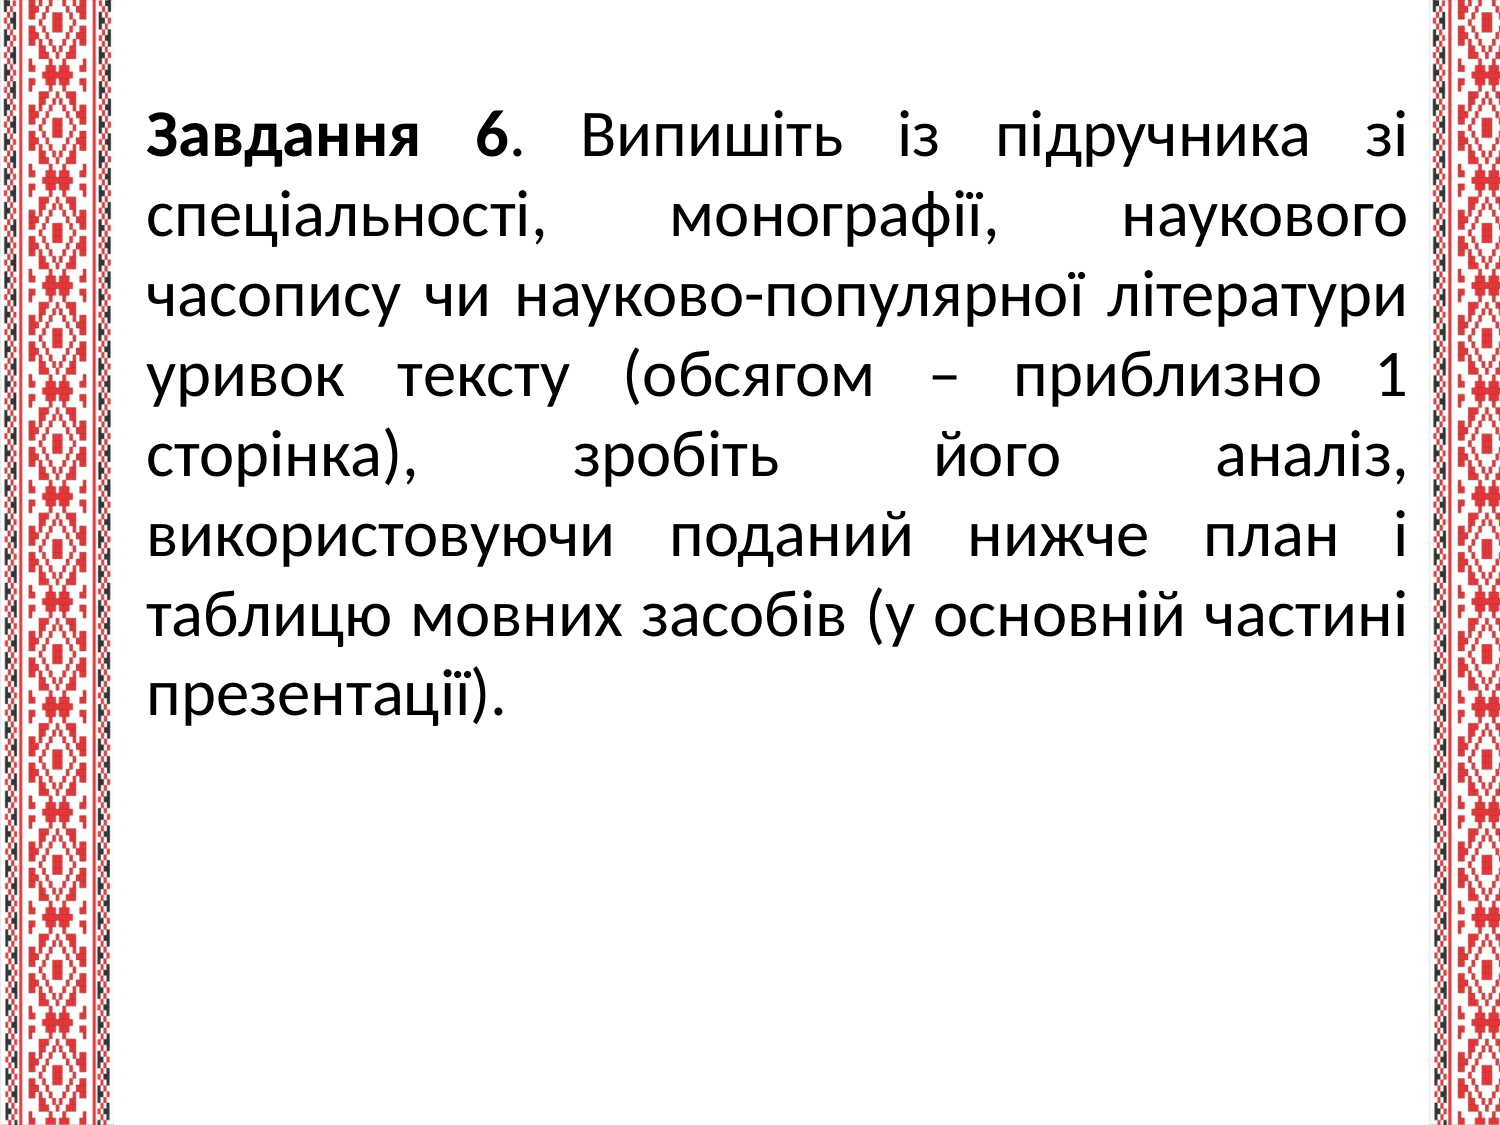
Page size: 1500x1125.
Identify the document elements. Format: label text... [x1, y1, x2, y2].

list Завдання 6. Випишіть із підручника зі спеціальності, монографії, наукового часопису чи науково-популярної літератури уривок тексту (обсягом – приблизно 1 сторінка), зробіть його аналіз, використовуючи поданий нижче план і таблицю мовних засобів (у основній частині презентації). [114, 82, 1425, 1005]
picture [0, 1, 620, 1124]
picture [923, 1, 1500, 1124]
